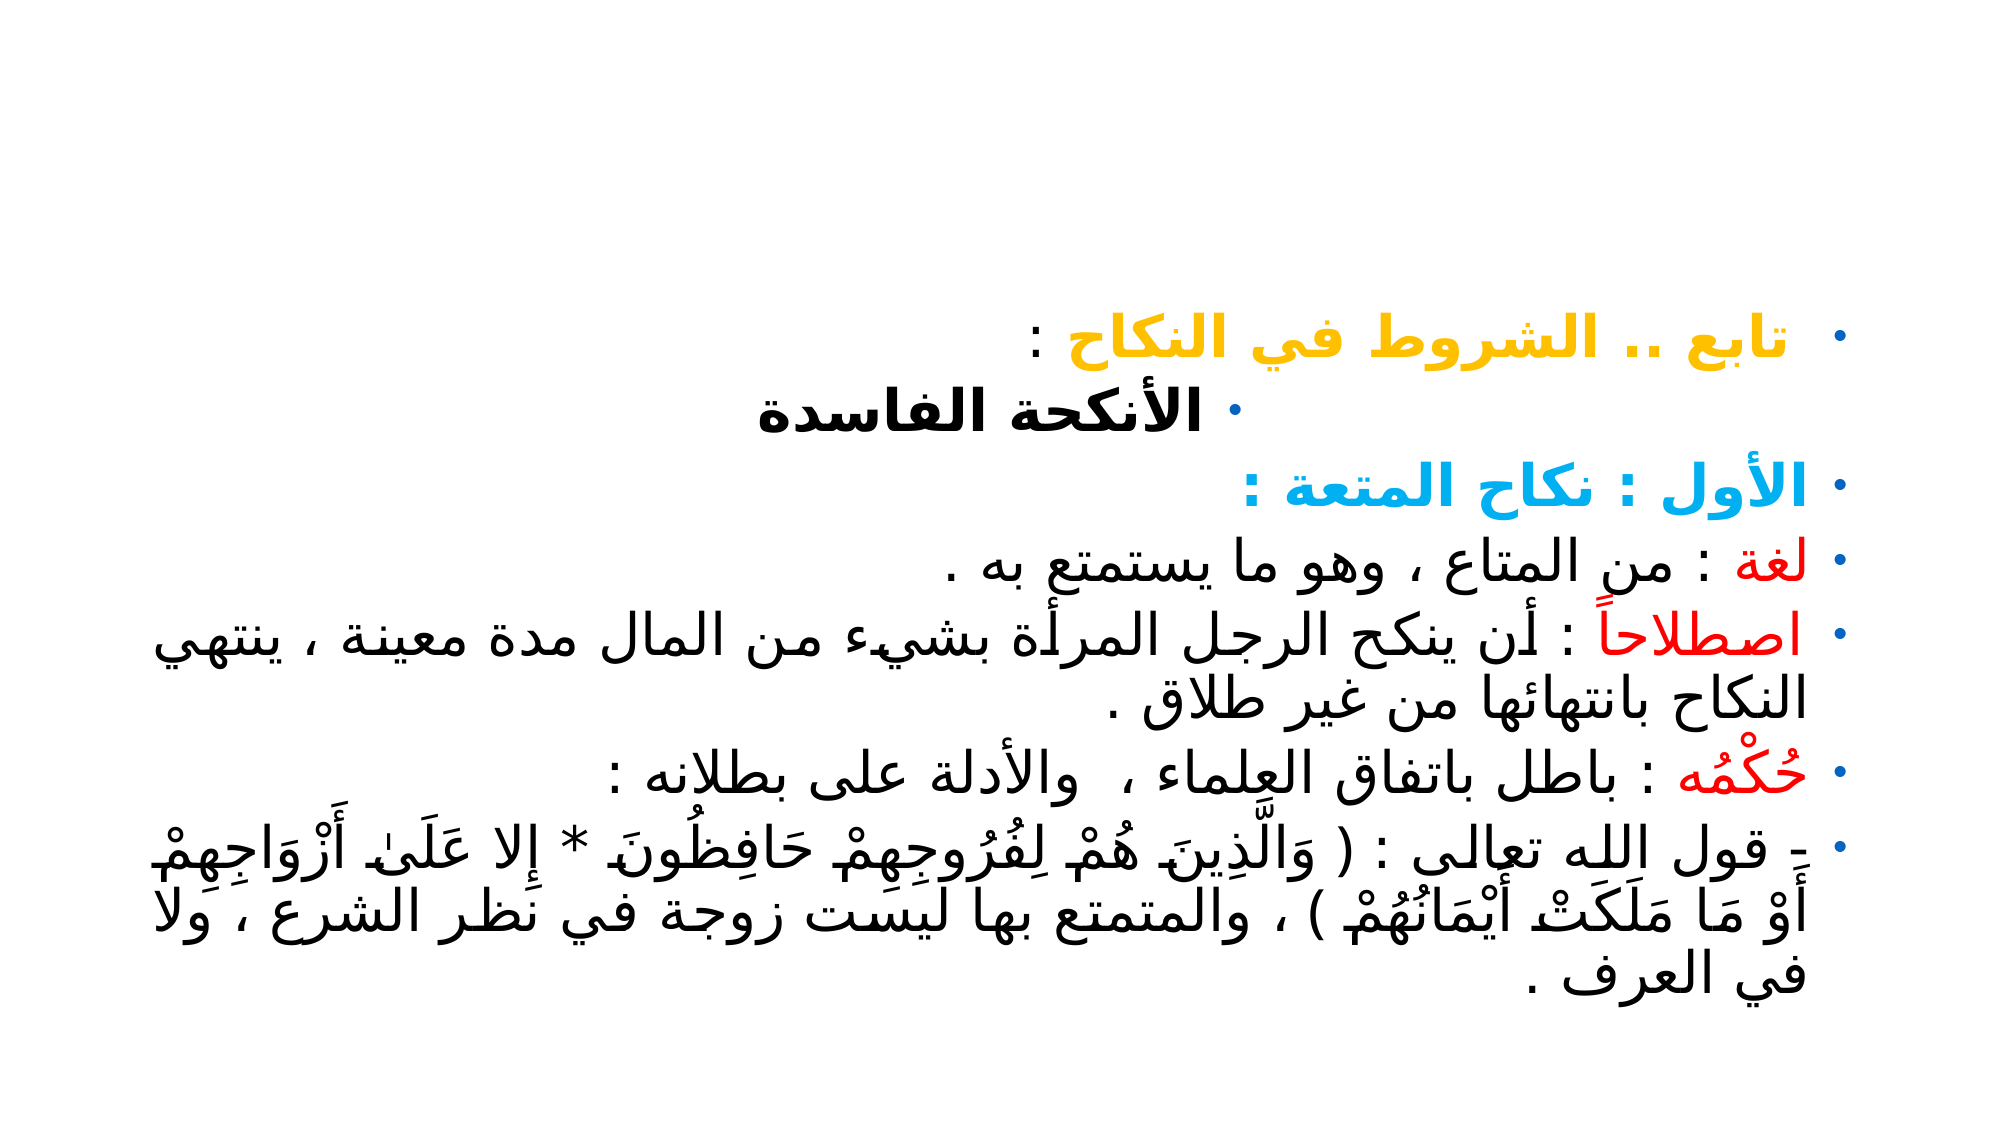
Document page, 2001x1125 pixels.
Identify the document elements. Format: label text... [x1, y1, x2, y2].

list تابع .. الشروط في النكاح : الأنكحة الفاسدة الأول : نكاح المتعة : لغة : من المتاع ، وهو ما يستمتع به . اصطلاحاً : أن ينكح الرجل المرأة بشيء من المال مدة معينة ، ينتهي النكاح بانتهائها من غير طلاق . حُكْمُه : باطل باتفاق العلماء ، والأدلة على بطلانه : - قول الله تعالى : ﴿ وَالَّذِينَ هُمْ لِفُرُوجِهِمْ حَافِظُونَ * إِلا عَلَىٰ أَزْوَاجِهِمْ أَوْ مَا مَلَكَتْ أَيْمَانُهُمْ ﴾ ، والمتمتع بها ليست زوجة في نظر الشرع ، ولا في العرف . [137, 299, 1863, 1014]
